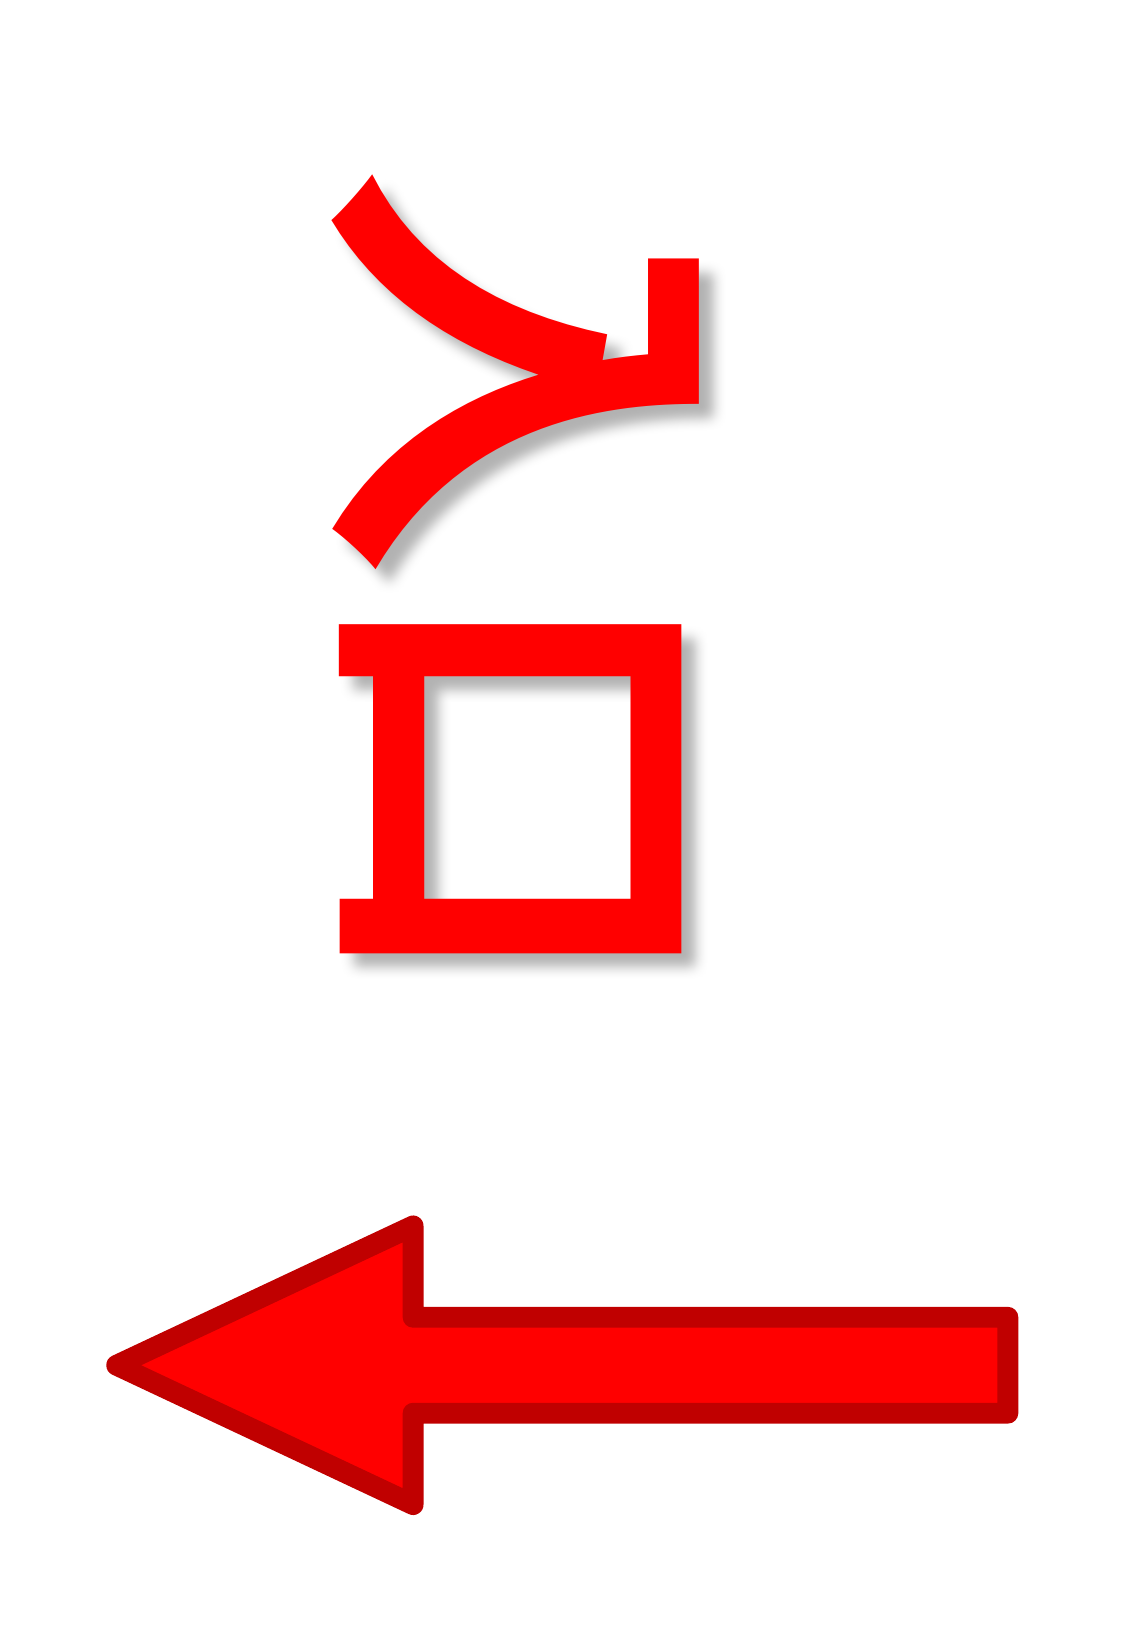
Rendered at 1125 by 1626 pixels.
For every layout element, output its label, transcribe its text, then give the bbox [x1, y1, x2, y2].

text_box 入口 [267, 151, 803, 1010]
text_box [114, 1224, 1010, 1507]
